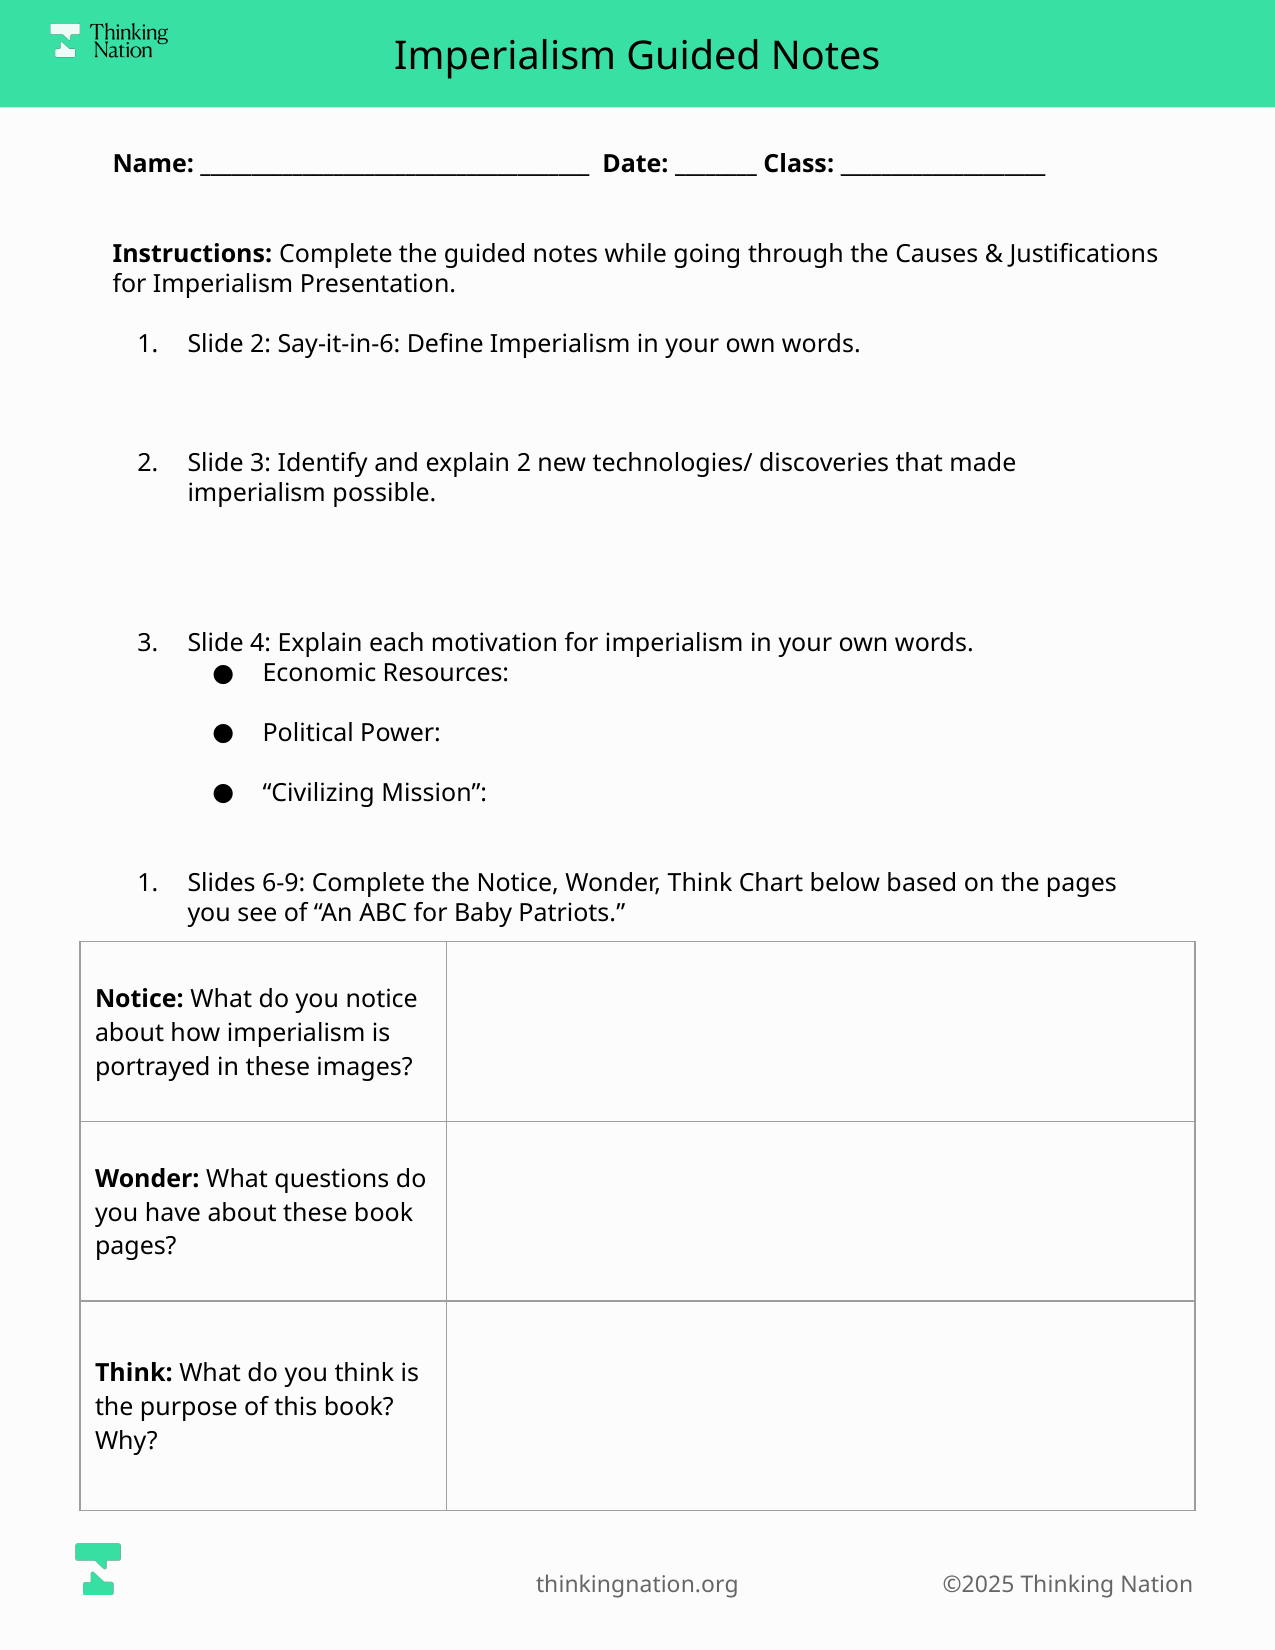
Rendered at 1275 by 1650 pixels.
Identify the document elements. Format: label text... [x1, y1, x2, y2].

text_box Name: ______________________________________ Date: ________ Class: ____________________ Instructions: Complete the guided notes while going through the Causes & Justifications for Imperialism Presentation. Slide 2: Say-it-in-6: Define Imperialism in your own words. Slide 3: Identify and explain 2 new technologies/ discoveries that made imperialism possible. Slide 4: Explain each motivation for imperialism in your own words. Economic Resources: Political Power: “Civilizing Mission”: Slides 6-9: Complete the Notice, Wonder, Think Chart below based on the pages you see of “An ABC for Baby Patriots.” [97, 132, 1178, 941]
table_header Notice: What do you notice about how imperialism is portrayed in these images? [81, 942, 446, 1121]
table_cell [447, 1122, 1194, 1300]
picture [62, 1533, 134, 1605]
picture [36, 12, 172, 69]
table_cell Think: What do you think is the purpose of this book? Why? [81, 1302, 446, 1510]
text_box Imperialism Guided Notes [0, 0, 1275, 108]
table_header [447, 942, 1194, 1121]
table_cell Wonder: What questions do you have about these book pages? [81, 1122, 446, 1300]
text_box thinkingnation.org [486, 1553, 789, 1605]
text_box ©2025 Thinking Nation [907, 1553, 1210, 1605]
table_cell [447, 1302, 1194, 1510]
